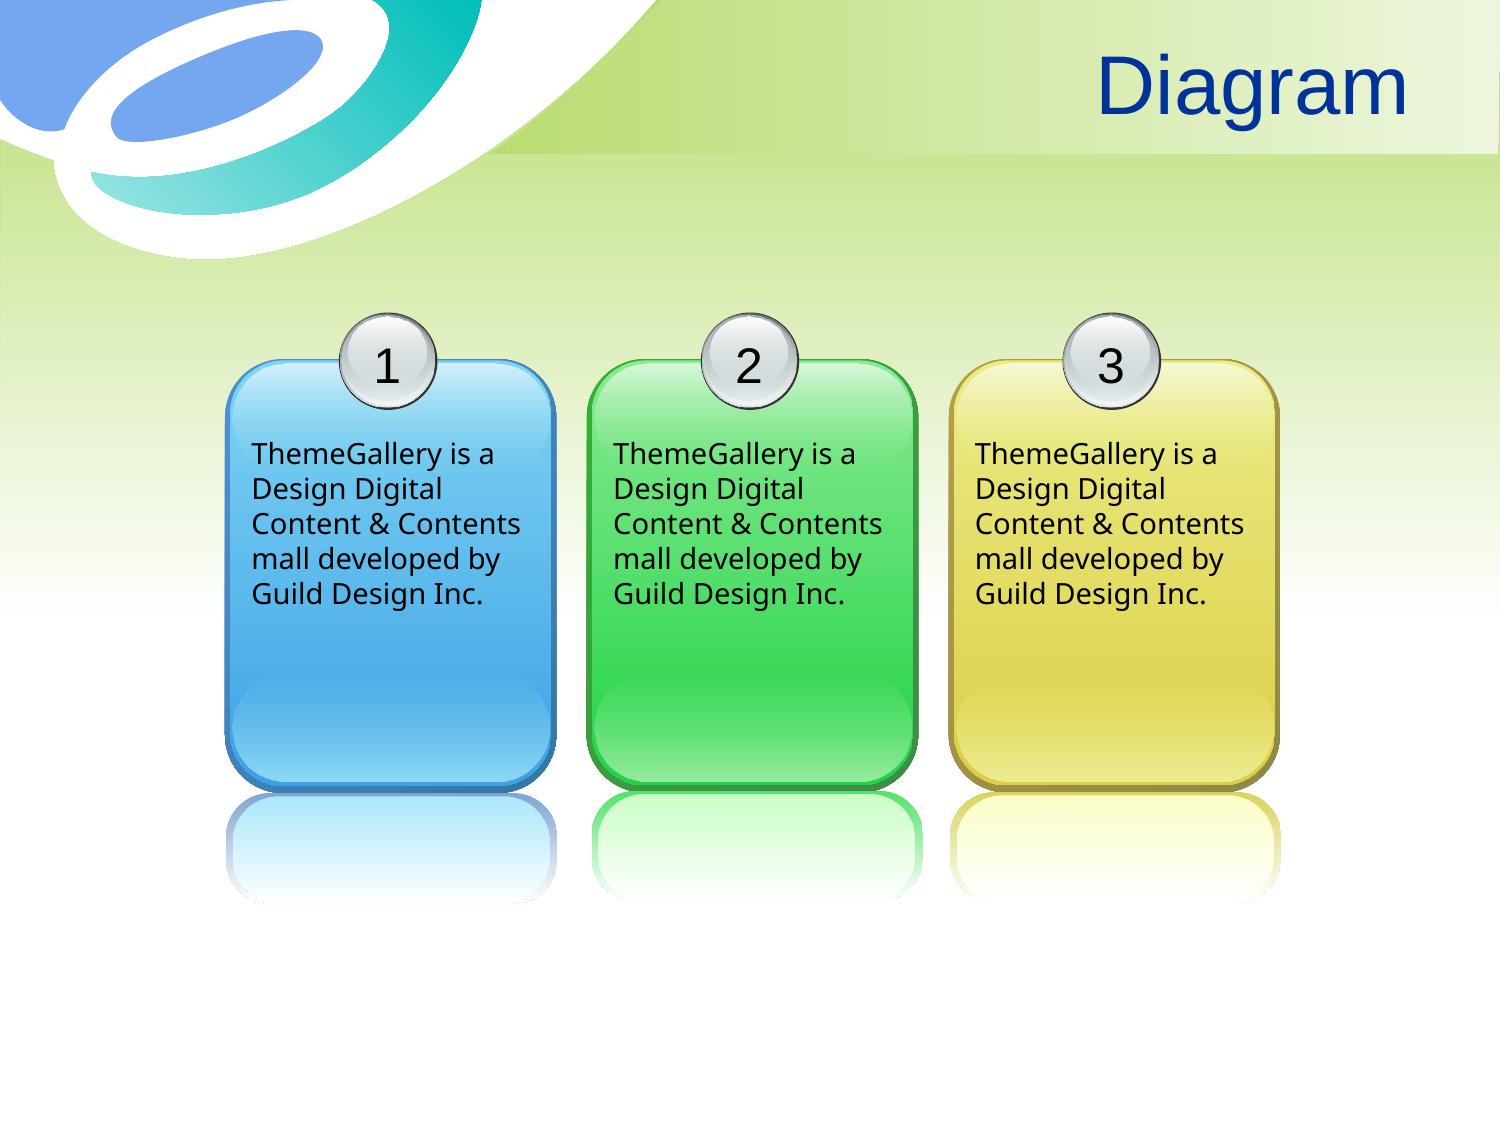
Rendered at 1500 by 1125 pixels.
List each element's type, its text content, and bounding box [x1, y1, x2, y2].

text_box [586, 312, 924, 902]
title Diagram [99, 24, 1425, 138]
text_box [224, 312, 557, 905]
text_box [948, 312, 1282, 904]
